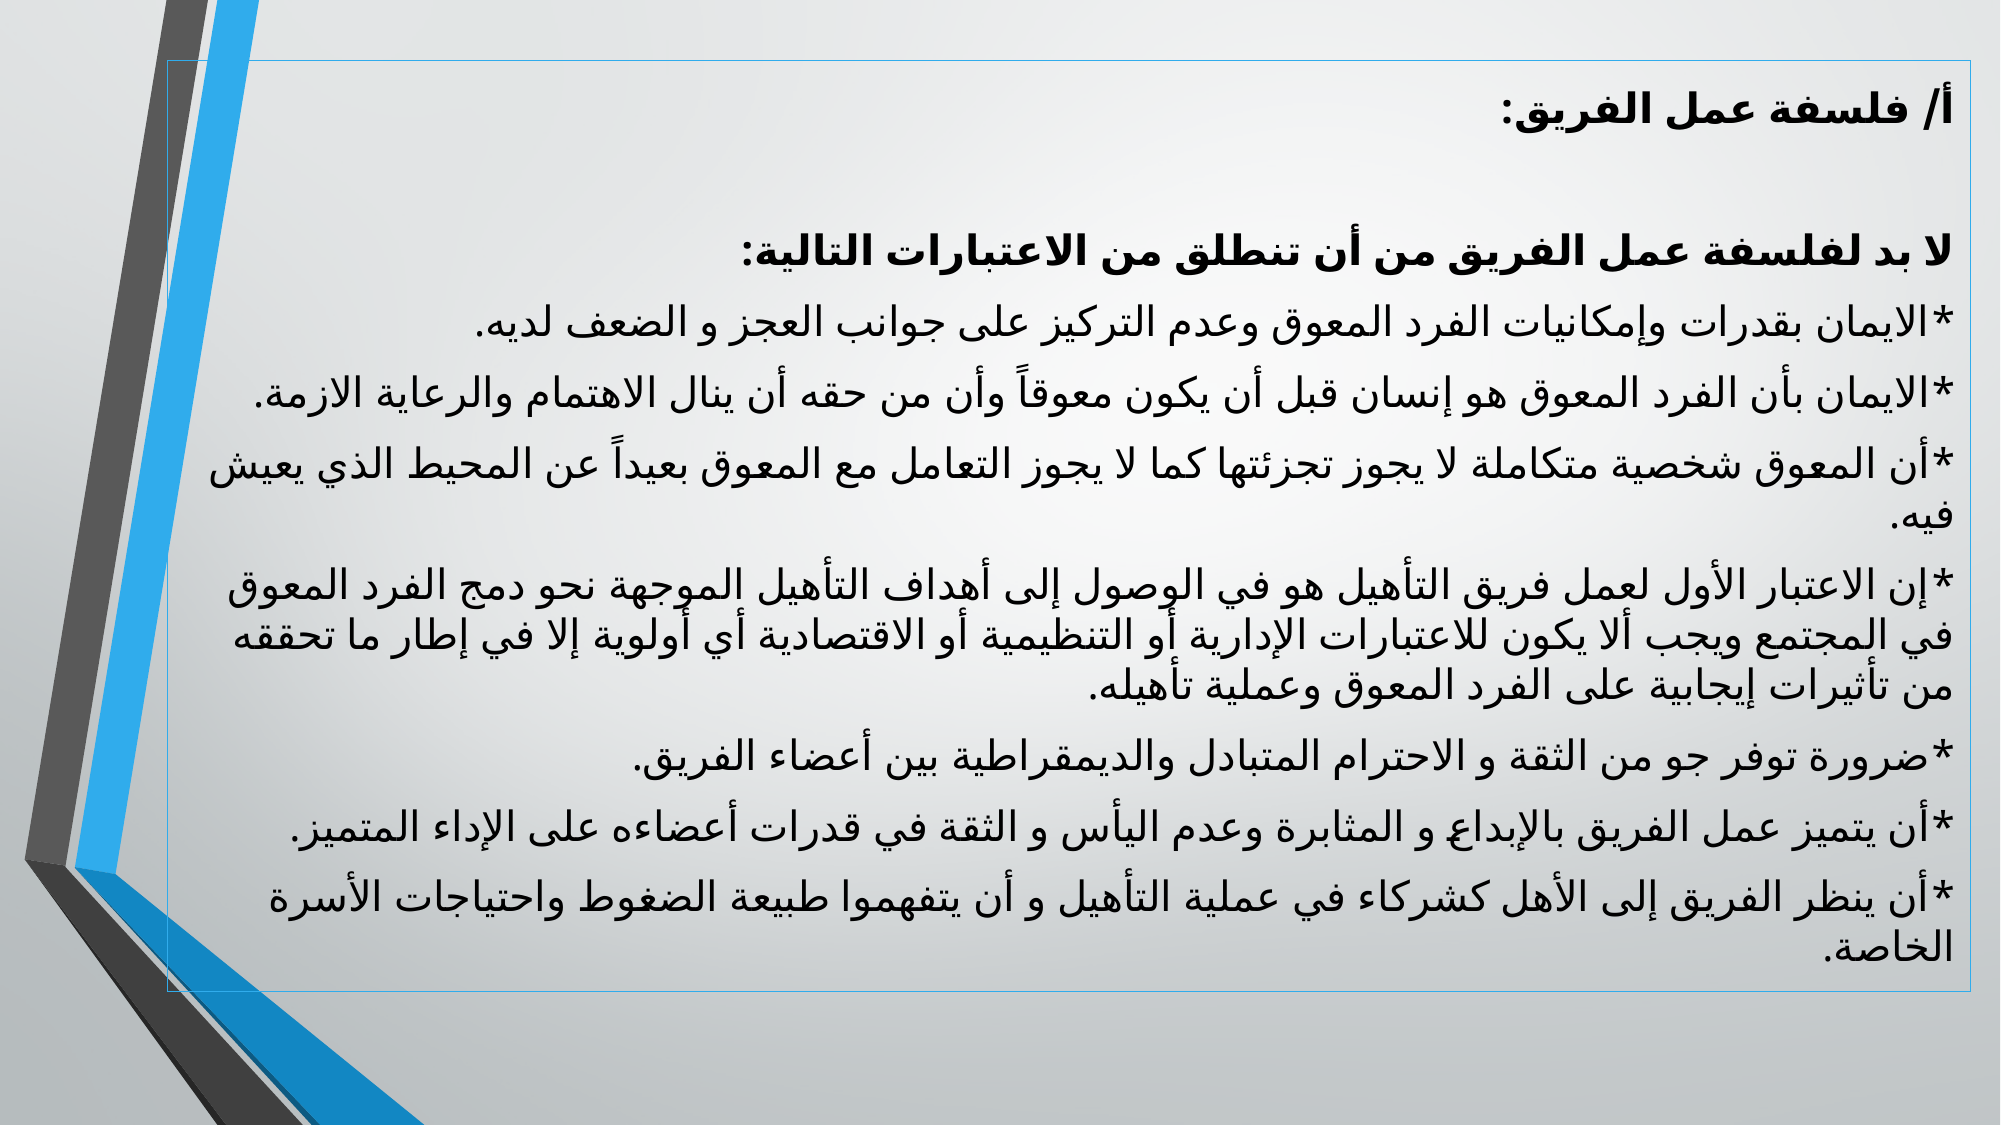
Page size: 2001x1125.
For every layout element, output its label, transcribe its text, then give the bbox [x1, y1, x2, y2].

list أ/ فلسفة عمل الفريق: لا بد لفلسفة عمل الفريق من أن تنطلق من الاعتبارات التالية: *الايمان بقدرات وإمكانيات الفرد المعوق وعدم التركيز على جوانب العجز و الضعف لديه. *الايمان بأن الفرد المعوق هو إنسان قبل أن يكون معوقاً وأن من حقه أن ينال الاهتمام والرعاية الازمة. *أن المعوق شخصية متكاملة لا يجوز تجزئتها كما لا يجوز التعامل مع المعوق بعيداً عن المحيط الذي يعيش فيه. *إن الاعتبار الأول لعمل فريق التأهيل هو في الوصول إلى أهداف التأهيل الموجهة نحو دمج الفرد المعوق في المجتمع ويجب ألا يكون للاعتبارات الإدارية أو التنظيمية أو الاقتصادية أي أولوية إلا في إطار ما تحققه من تأثيرات إيجابية على الفرد المعوق وعملية تأهيله. *ضرورة توفر جو من الثقة و الاحترام المتبادل والديمقراطية بين أعضاء الفريق. *أن يتميز عمل الفريق بالإبداع و المثابرة وعدم اليأس و الثقة في قدرات أعضاءه على الإداء المتميز. *أن ينظر الفريق إلى الأهل كشركاء في عملية التأهيل و أن يتفهموا طبيعة الضغوط واحتياجات الأسرة الخاصة. [167, 60, 1971, 992]
